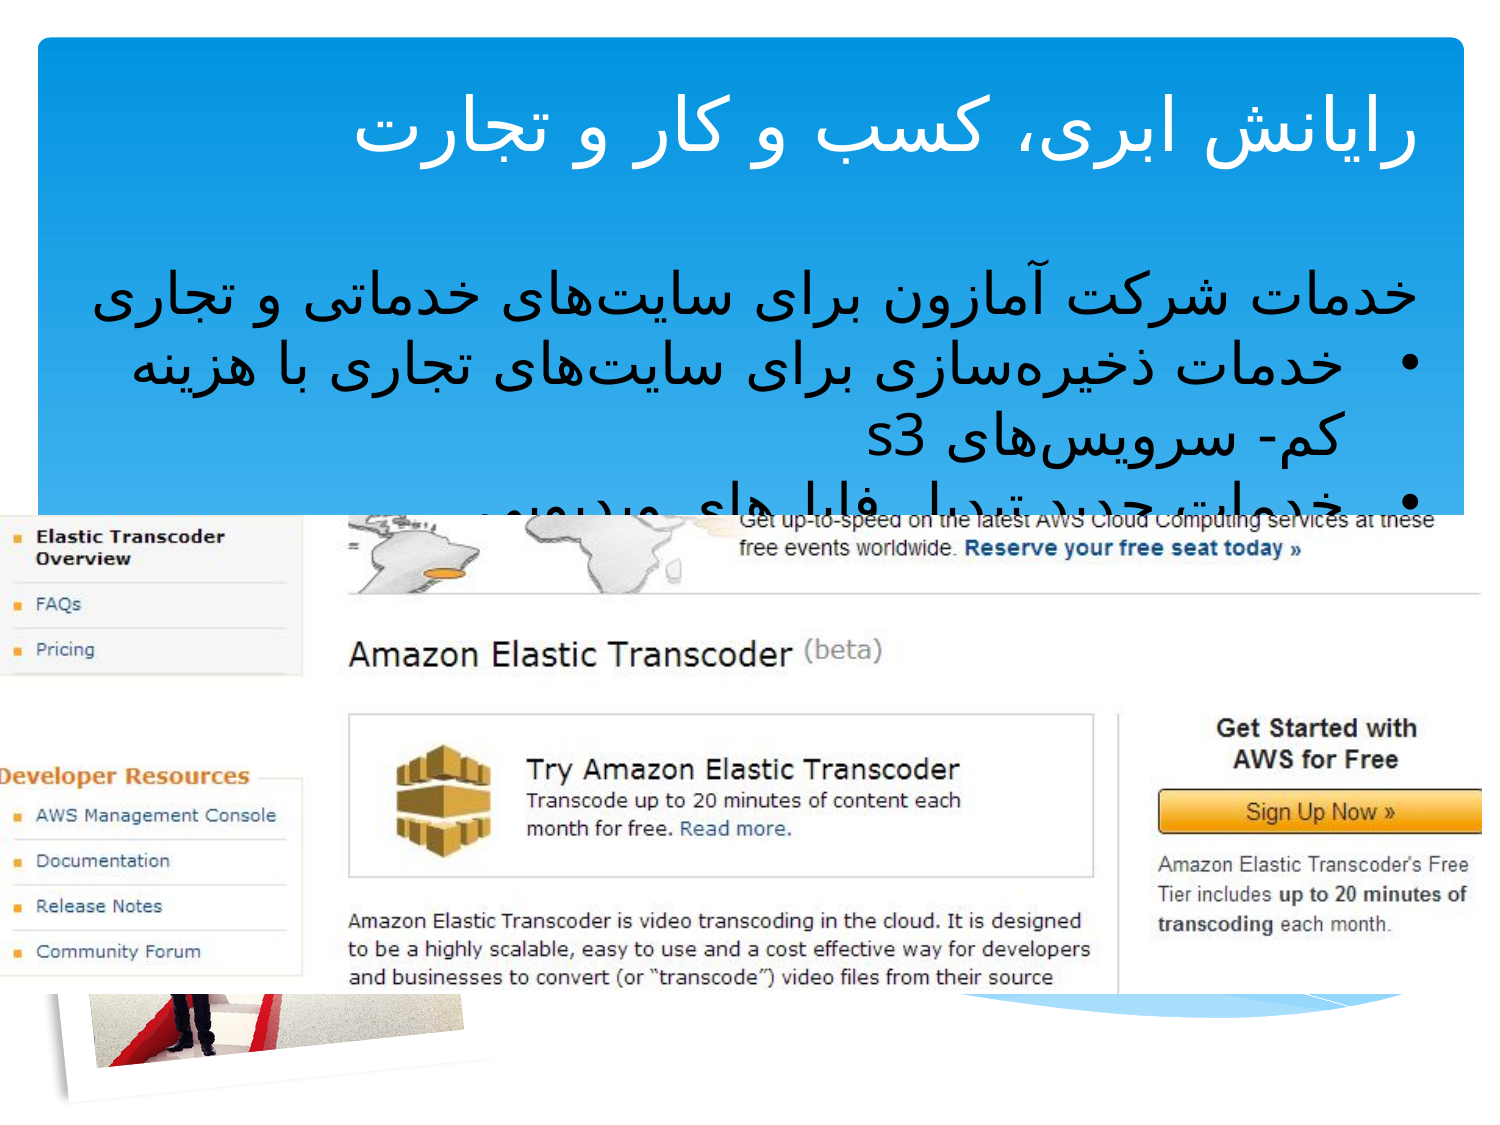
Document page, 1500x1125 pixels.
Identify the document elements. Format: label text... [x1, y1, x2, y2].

text_box رایانش ابری، کسب و کار و تجارت خدمات شرکت آمازون برای سایت‌های خدماتی و تجاری خدمات ذخیره‌سازی برای سایت‌های تجاری با هزینه کم- سرویس‌های s3 خدمات جدید تبدیل فایل‌های ویدیویی [53, 69, 1436, 513]
picture [0, 514, 1482, 1068]
